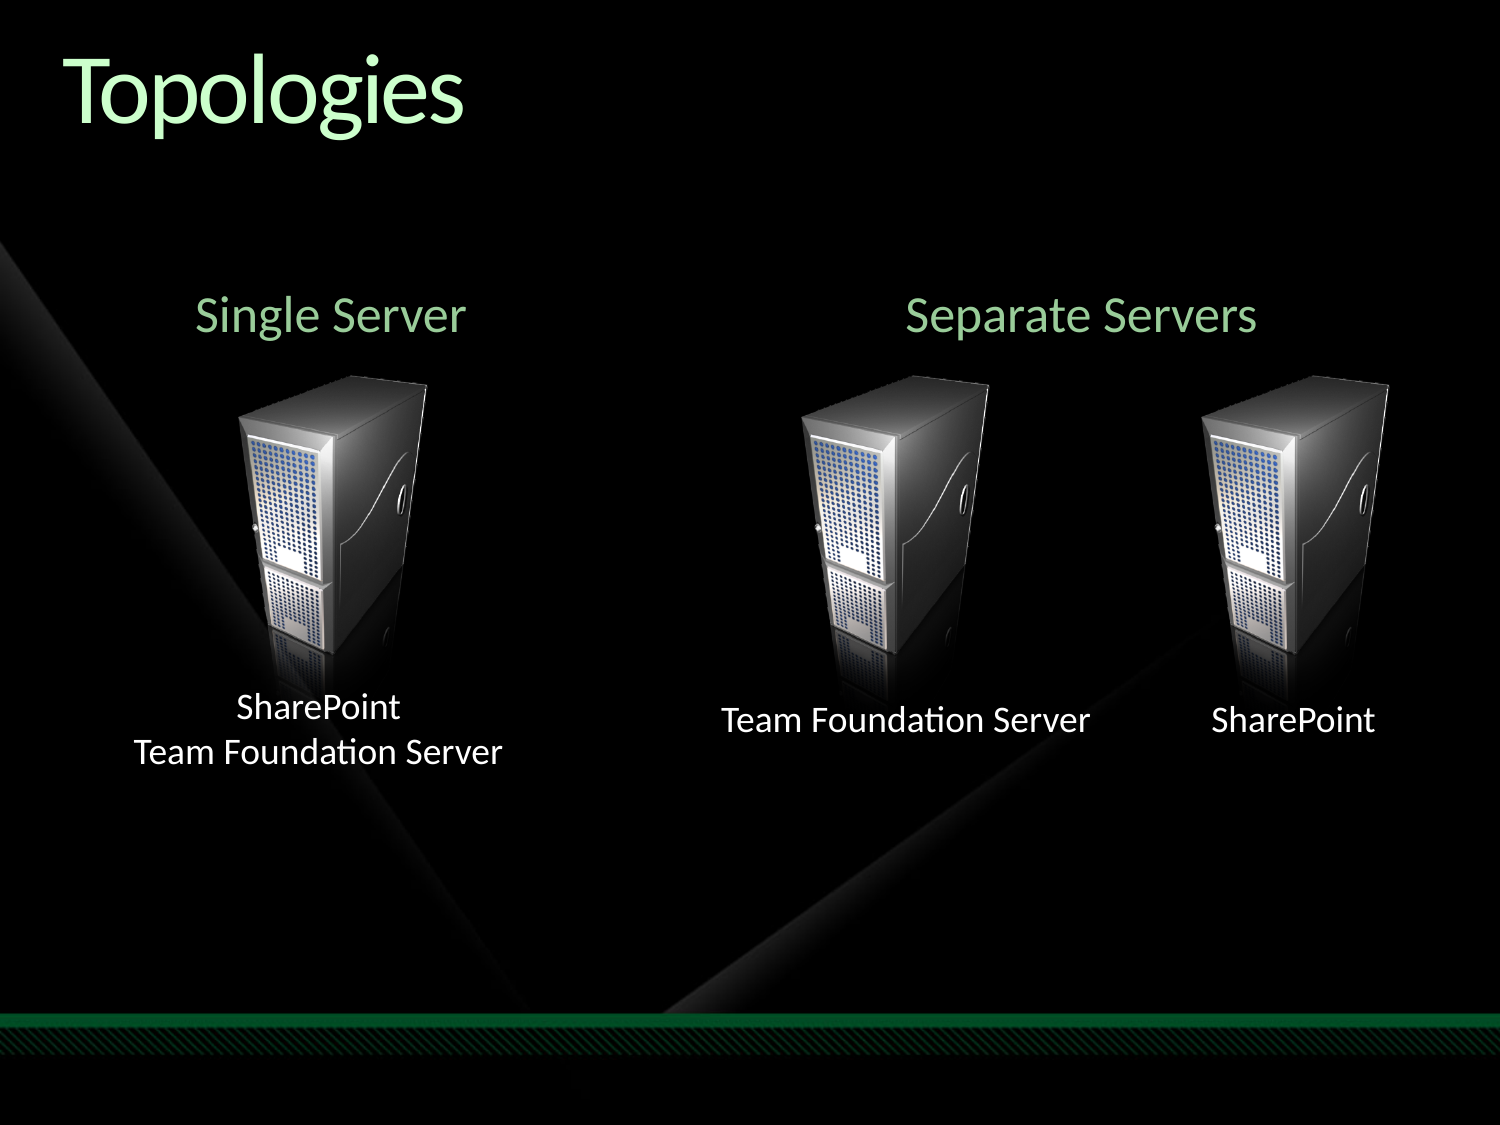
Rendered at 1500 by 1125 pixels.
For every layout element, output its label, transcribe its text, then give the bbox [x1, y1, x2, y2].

picture [0, 1, 1500, 1125]
list Single Server [137, 287, 525, 345]
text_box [674, 374, 1413, 751]
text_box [62, 374, 576, 782]
list Separate Servers [875, 287, 1288, 345]
title Topologies [62, 37, 1438, 147]
